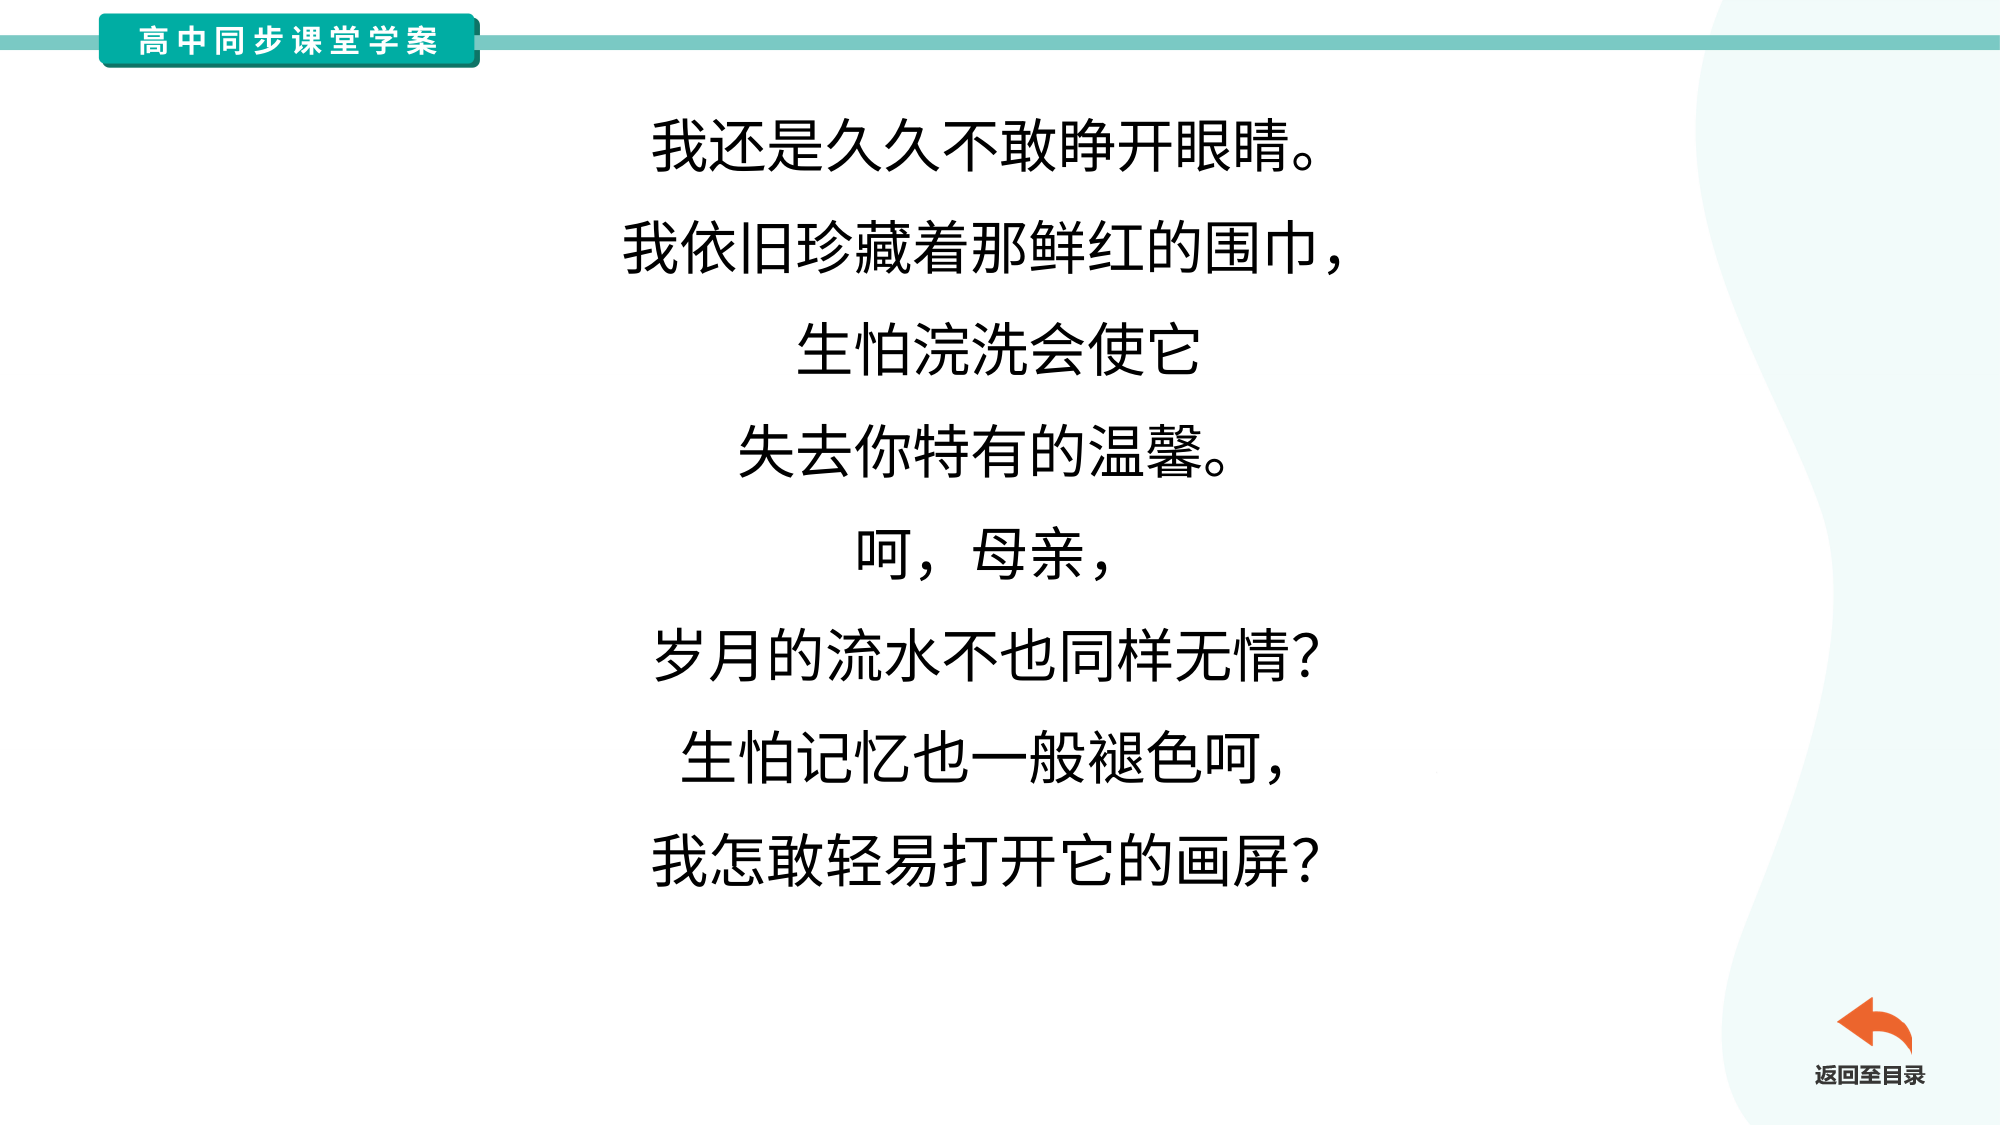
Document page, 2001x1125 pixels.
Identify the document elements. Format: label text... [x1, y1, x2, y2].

picture [0, 0, 2000, 1125]
text_box 我还是久久不敢睁开眼睛。 我依旧珍藏着那鲜红的围巾， 生怕浣洗会使它 失去你特有的温馨。 呵，母亲， 岁月的流水不也同样无情？ 生怕记忆也一般褪色呵， 我怎敢轻易打开它的画屏？ 为了一根刺我曾向你哭喊，#1.1.15 [100, 76, 1899, 980]
